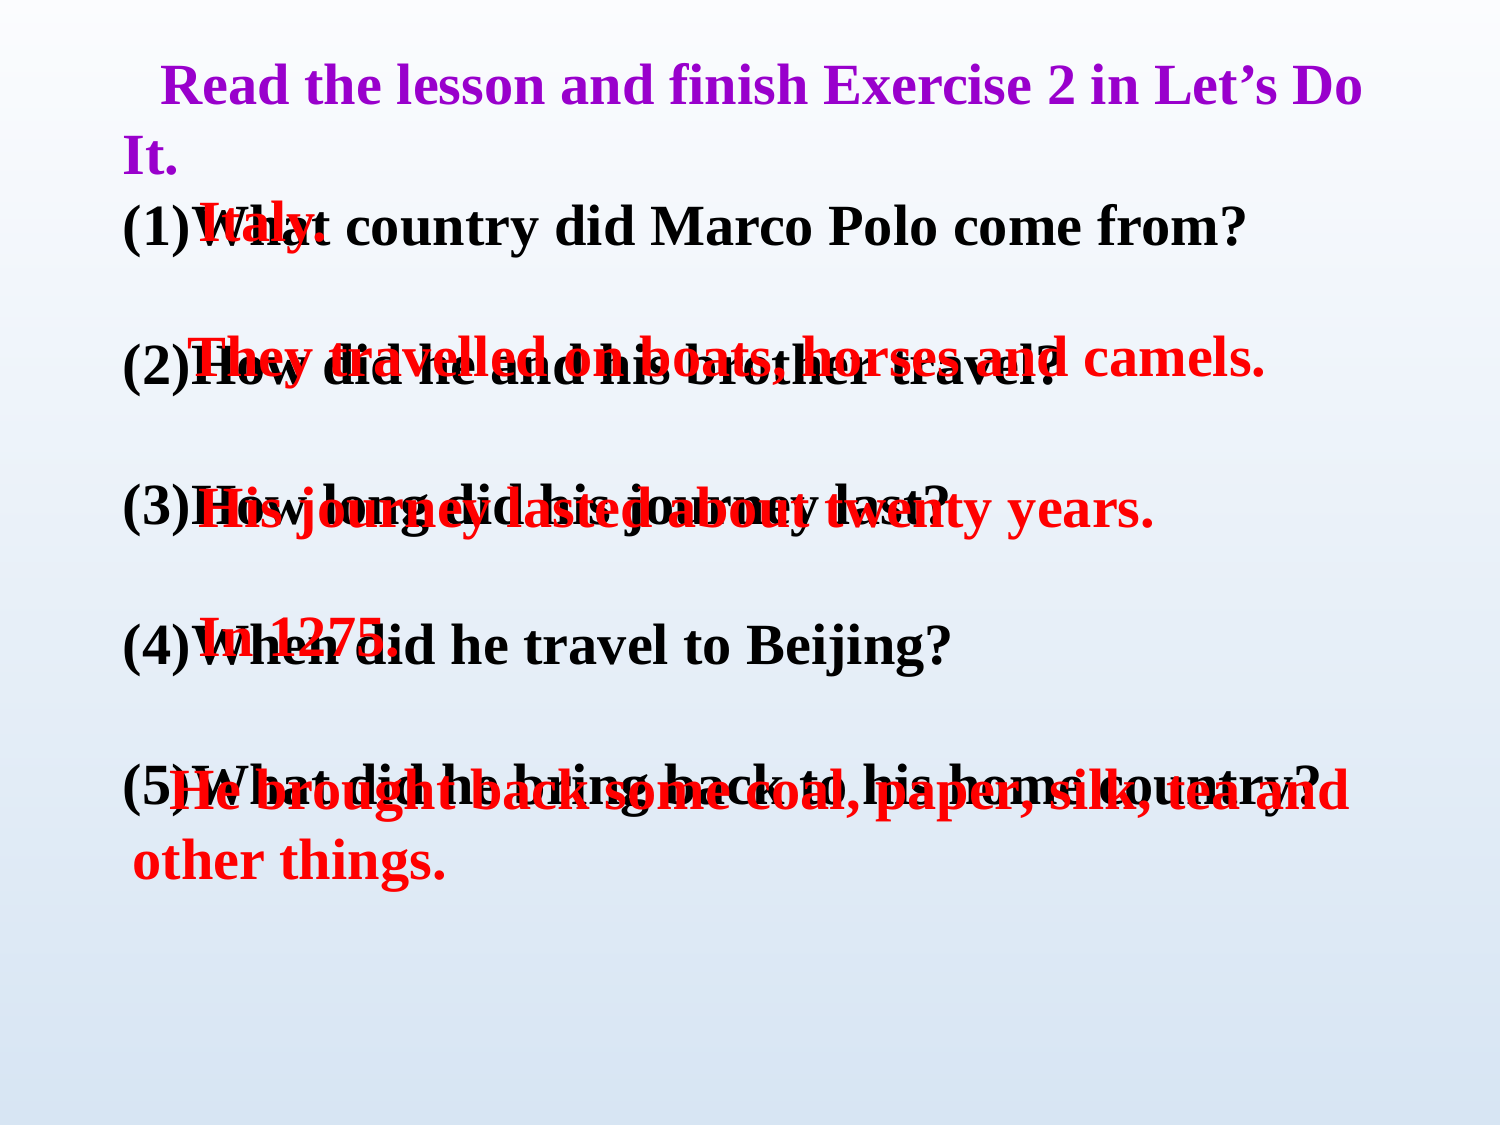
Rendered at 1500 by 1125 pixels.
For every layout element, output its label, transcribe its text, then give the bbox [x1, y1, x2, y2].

text_box They travelled on boats, horses and camels. [172, 310, 1328, 396]
text_box In 1275. [184, 590, 601, 676]
text_box Read the lesson and finish Exercise 2 in Let’s Do It. (1)What country did Marco Polo come from? (2)How did he and his brother travel? (3)How long did his journey last? (4)When did he travel to Beijing? (5)What did he bring back to his home country? [108, 39, 1444, 894]
text_box His journey lasted about twenty years. [184, 461, 1170, 547]
text_box He brought back some coal, paper, silk, tea and other things. [117, 743, 1383, 899]
text_box Italy. [184, 175, 343, 261]
